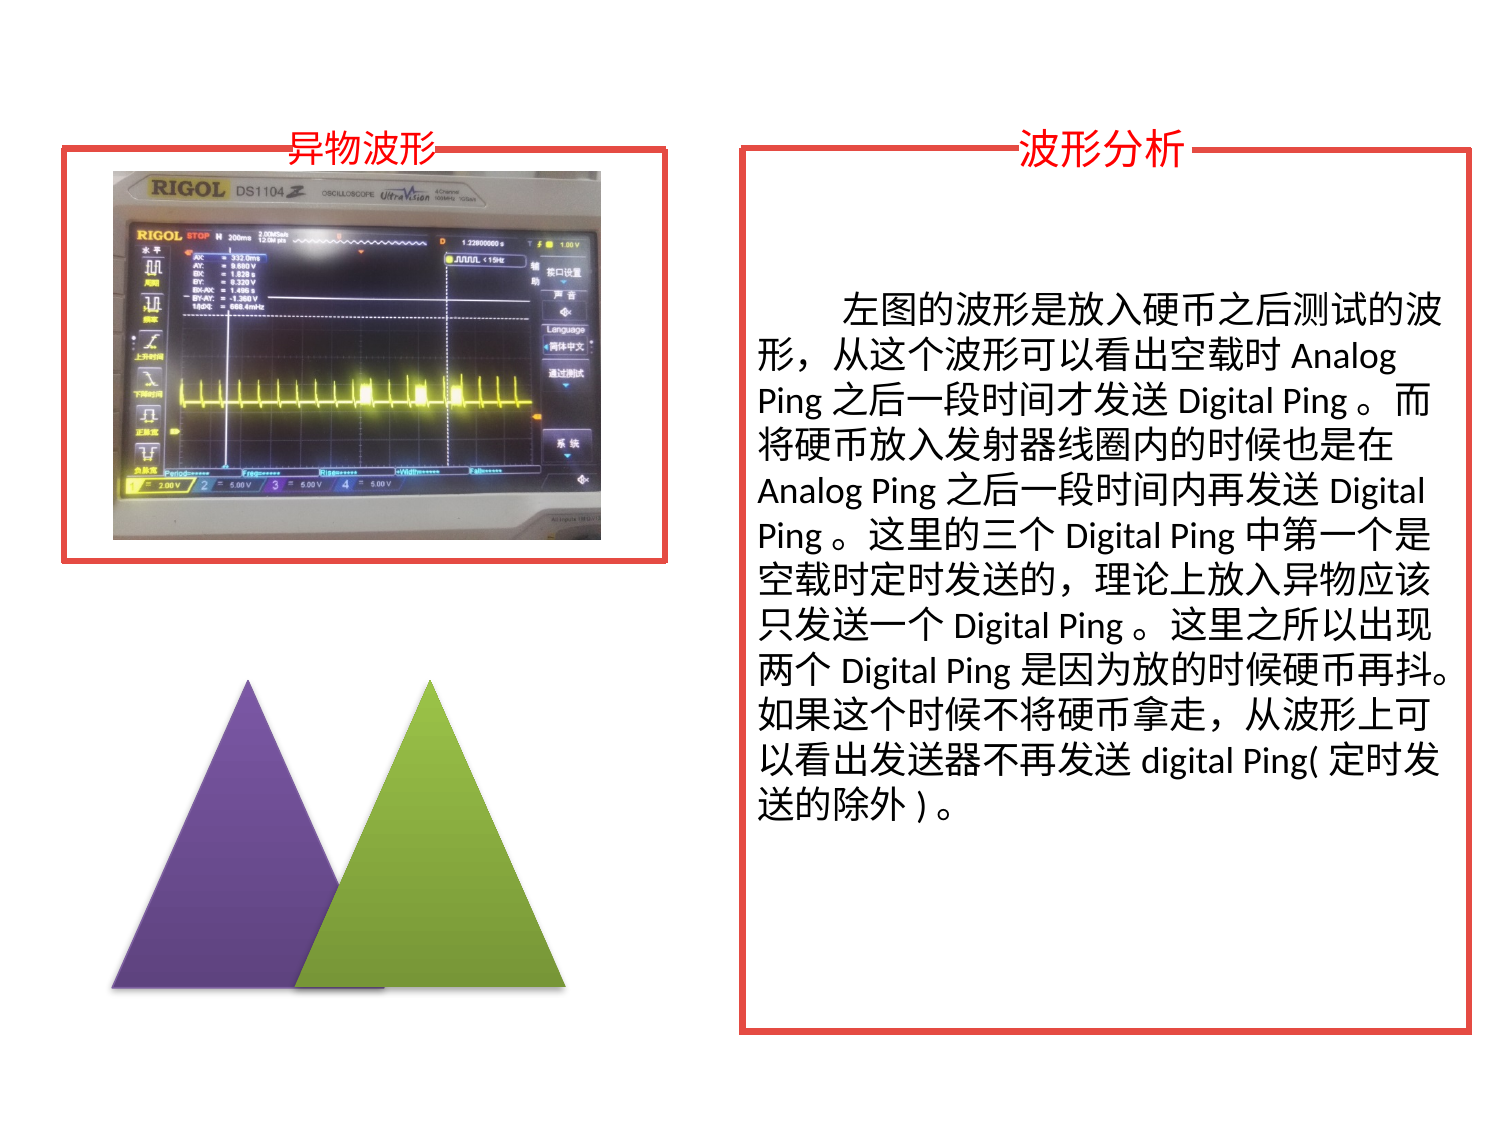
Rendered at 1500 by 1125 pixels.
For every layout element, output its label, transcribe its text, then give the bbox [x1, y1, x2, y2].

text_box [111, 679, 337, 989]
text_box 波形分析 [1004, 115, 1208, 146]
text_box 异物波形 [272, 118, 456, 146]
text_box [740, 147, 1471, 1036]
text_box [62, 148, 667, 563]
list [113, 171, 601, 540]
text_box [294, 680, 566, 988]
